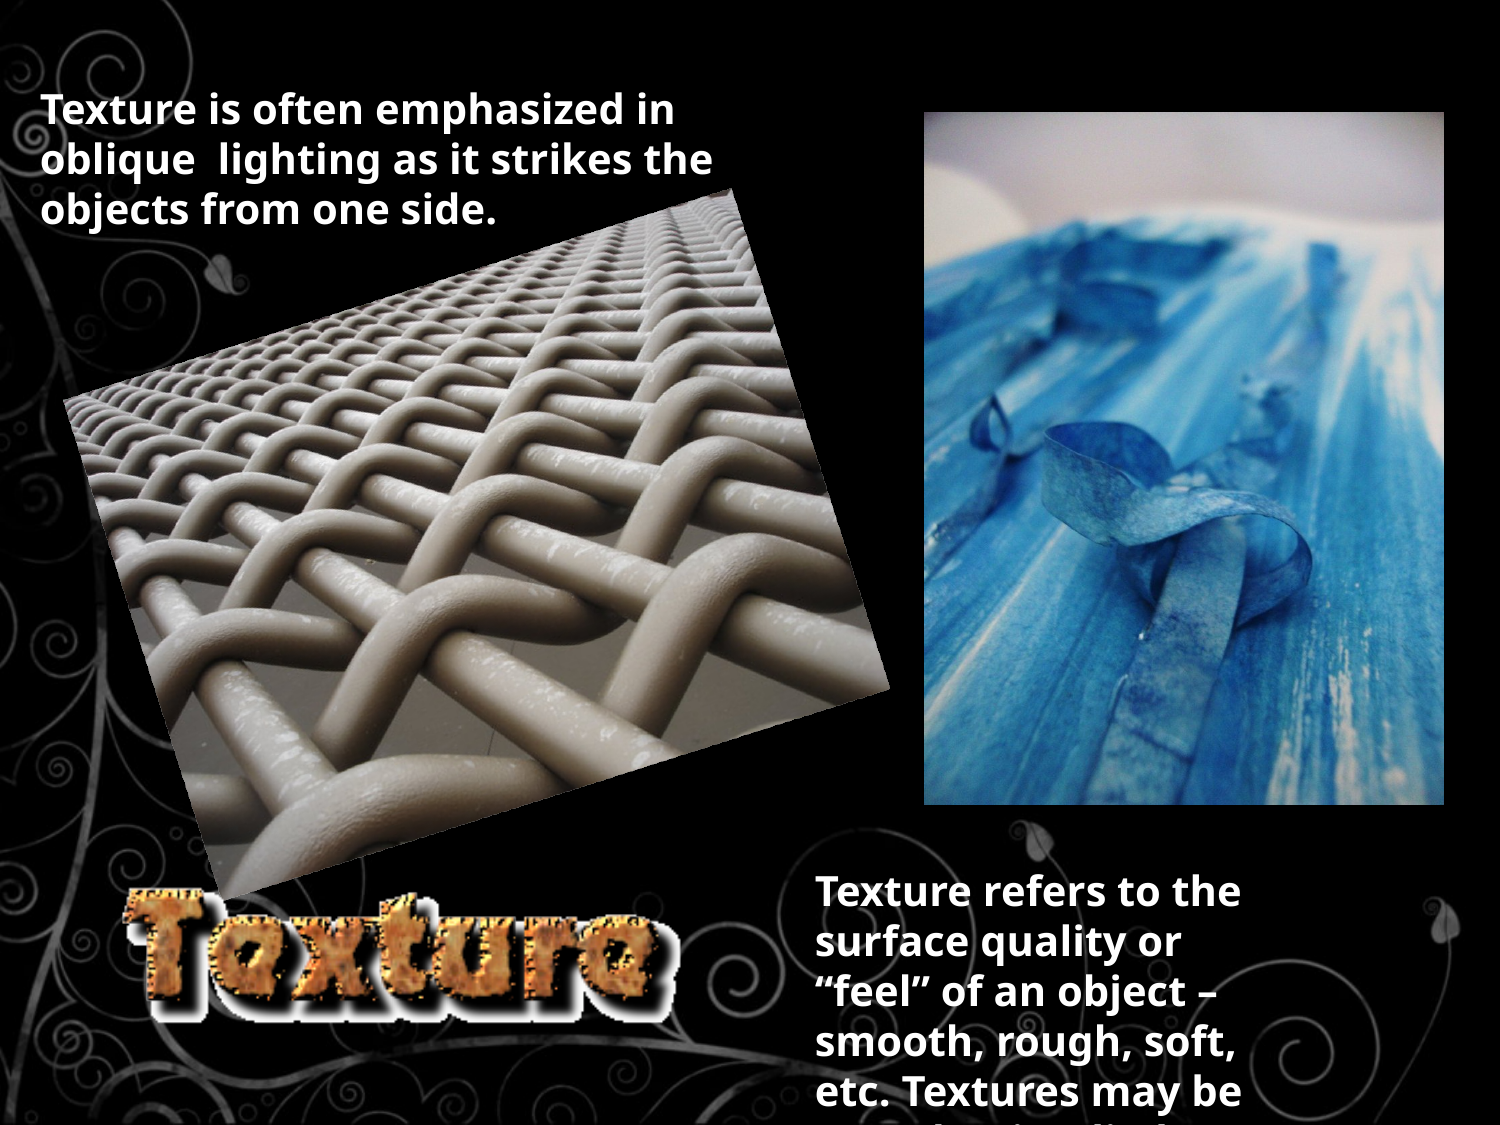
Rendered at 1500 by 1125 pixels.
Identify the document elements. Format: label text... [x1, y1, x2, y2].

picture [0, 0, 1500, 1125]
text_box Texture is often emphasized in oblique lighting as it strikes the objects from one side. [24, 75, 800, 340]
text_box Texture refers to the surface quality or “feel” of an object – smooth, rough, soft, etc. Textures may be actual or implied. [800, 857, 1275, 1125]
